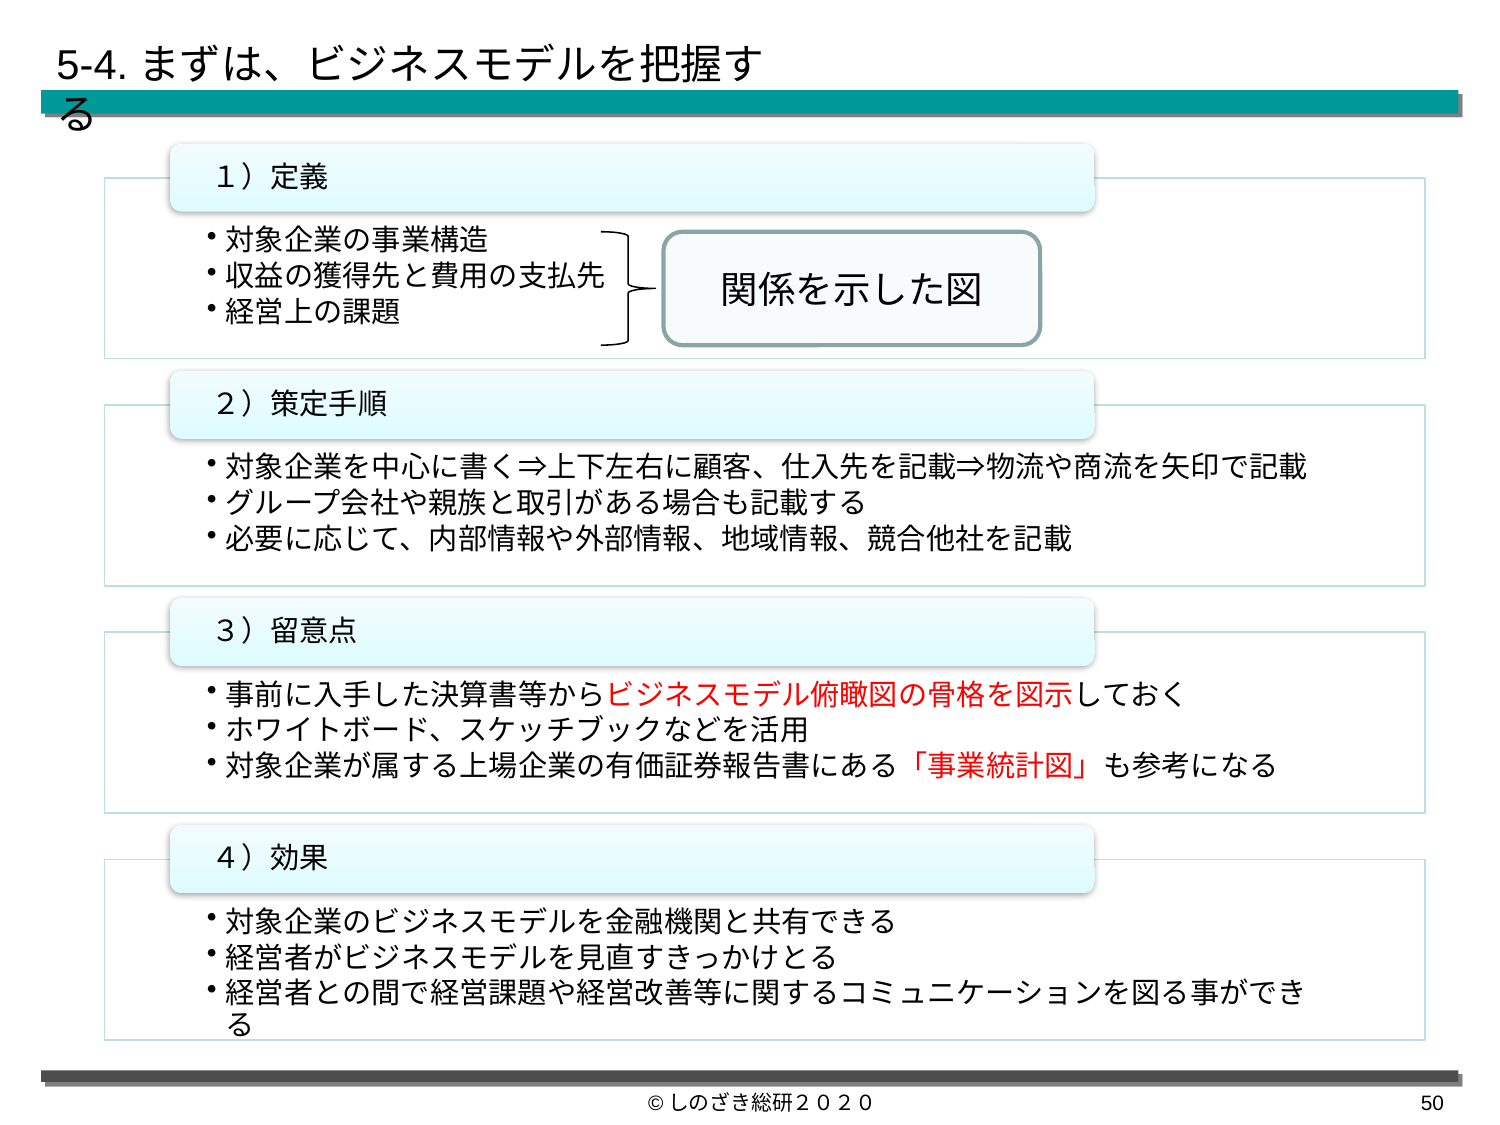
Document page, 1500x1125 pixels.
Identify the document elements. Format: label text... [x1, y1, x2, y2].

footer ©しのざき総研２０２０ [524, 1082, 1000, 1125]
slide_number 49 [1108, 1082, 1459, 1125]
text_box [104, 136, 1426, 1047]
text_box 5-4.まずは、ビジネスモデルを把握する [41, 30, 786, 102]
